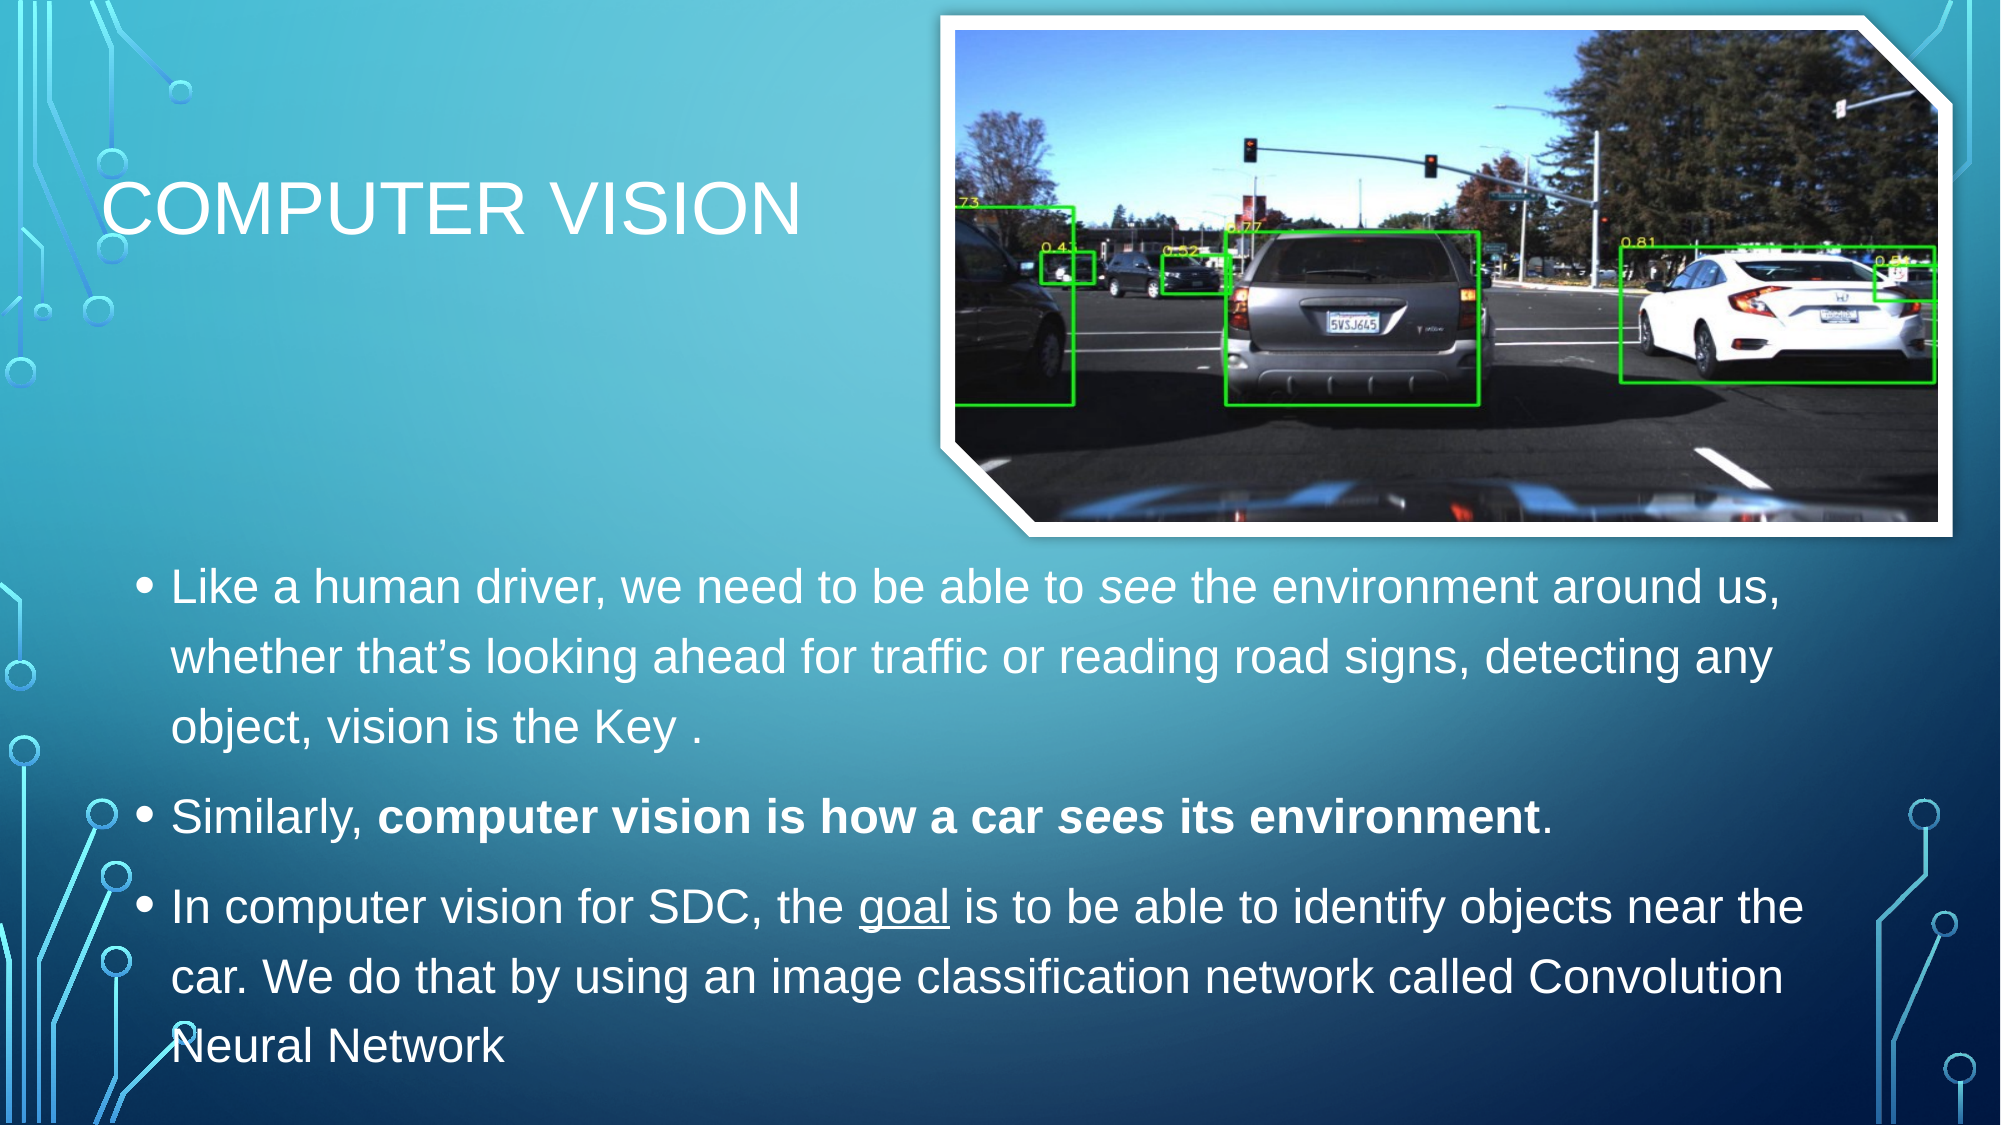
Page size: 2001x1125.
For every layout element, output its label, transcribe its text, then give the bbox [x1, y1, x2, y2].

picture [947, 22, 1946, 530]
title Computer vision [85, 146, 930, 364]
list Like a human driver, we need to be able to see the environment around us, whether that’s looking ahead for traffic or reading road signs, detecting any object, vision is the Key . Similarly, computer vision is how a car sees its environment. In computer vision for SDC, the goal is to be able to identify objects near the car. We do that by using an image classification network called Convolution Neural Network [119, 367, 1845, 1082]
